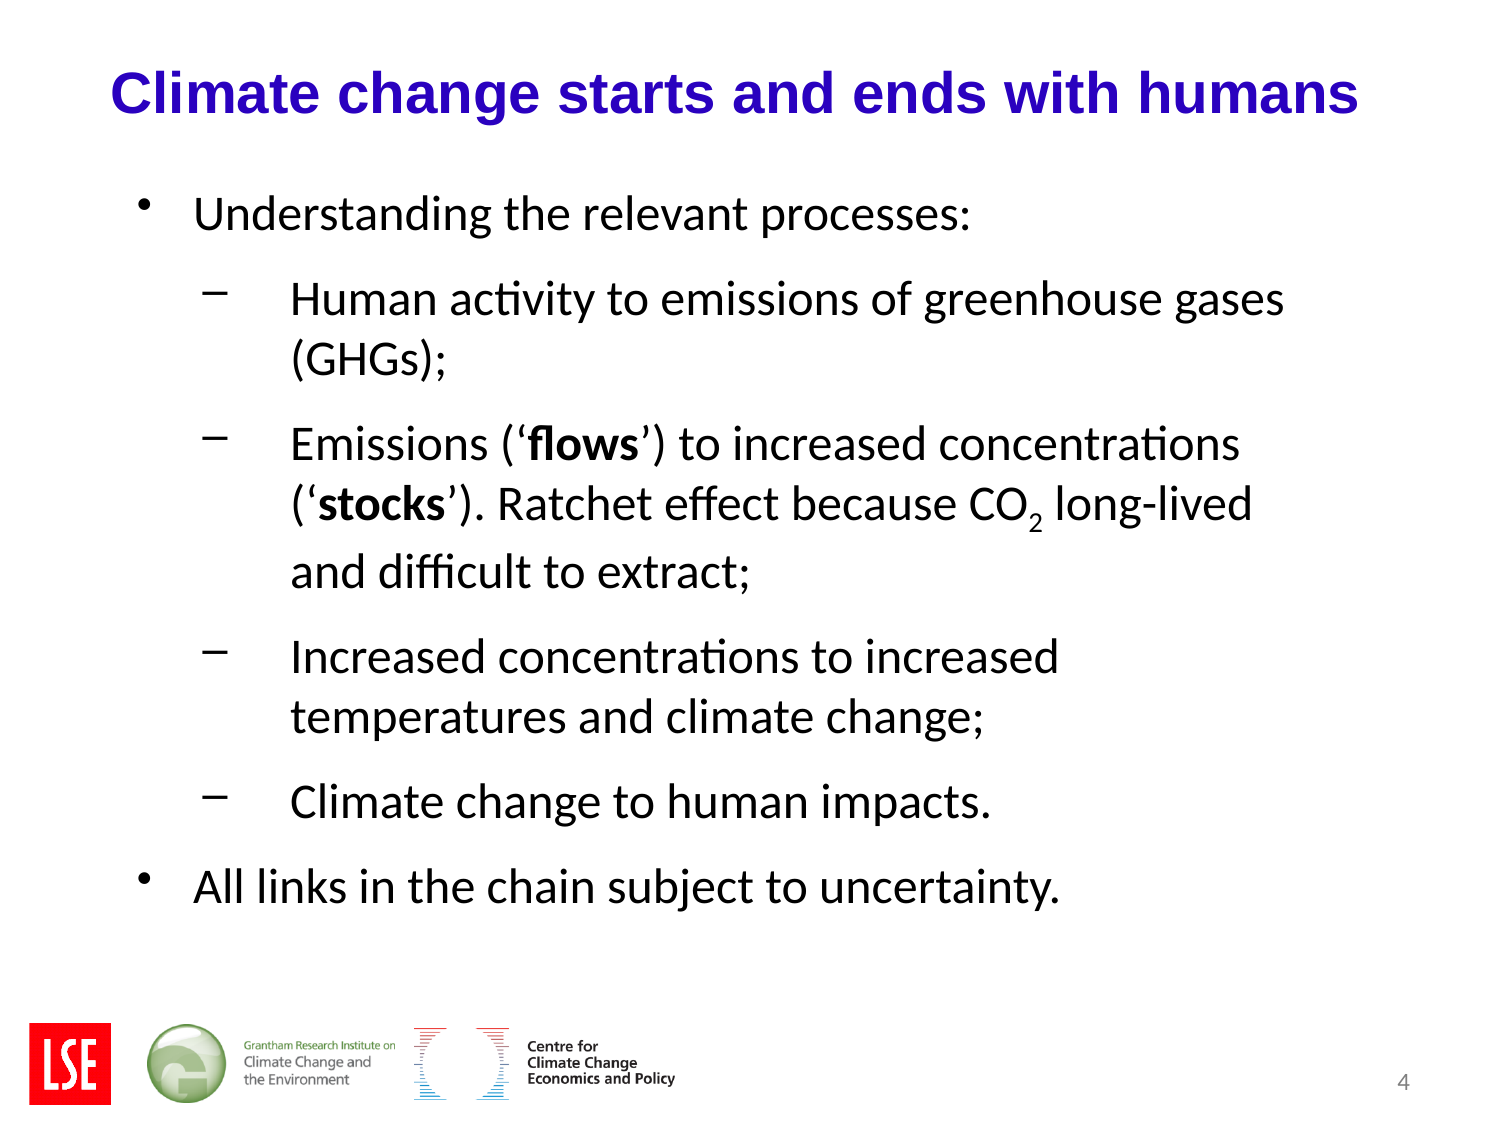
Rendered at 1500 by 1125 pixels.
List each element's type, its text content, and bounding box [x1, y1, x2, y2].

picture [414, 1028, 675, 1100]
picture [147, 1024, 395, 1103]
list Understanding the relevant processes: Human activity to emissions of greenhouse gases (GHGs); Emissions (‘flows’) to increased concentrations (‘stocks’). Ratchet effect because CO2 long-lived and difficult to extract; Increased concentrations to increased temperatures and climate change; Climate change to human impacts. All links in the chain subject to uncertainty. [121, 172, 1351, 976]
title Climate change starts and ends with humans [48, 31, 1424, 150]
